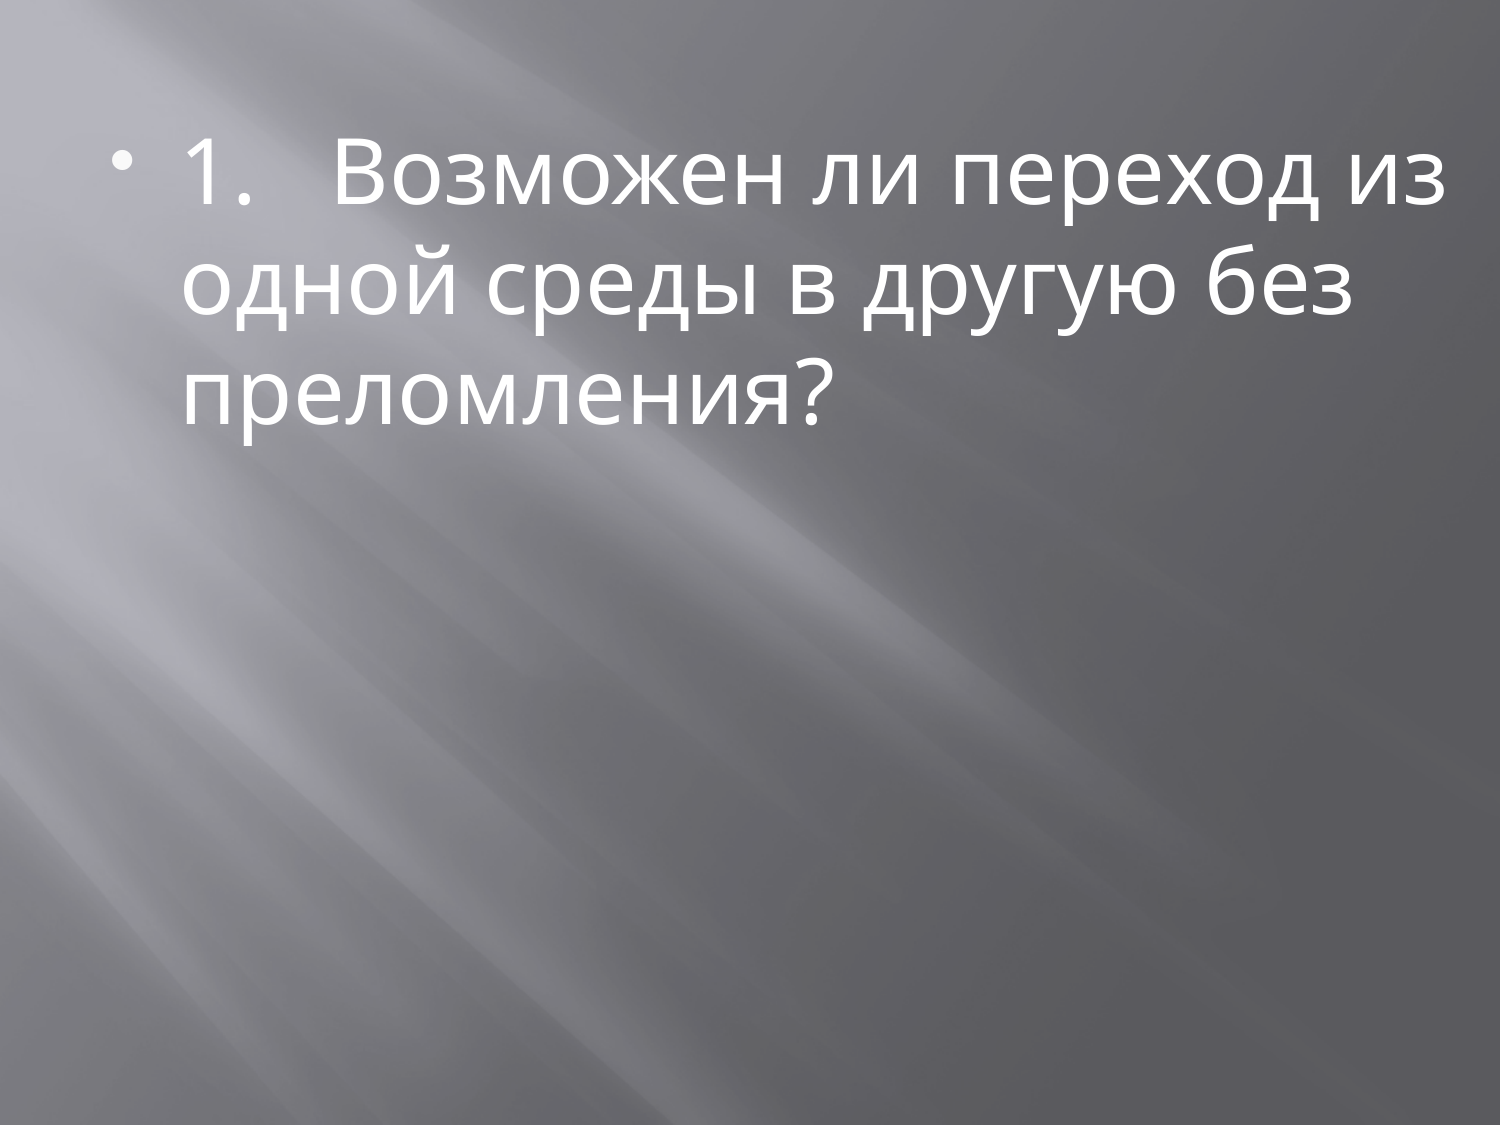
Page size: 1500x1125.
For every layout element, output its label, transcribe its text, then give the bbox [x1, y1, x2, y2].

list 1. Возможен ли переход из одной среды в другую без преломления? [75, 105, 1500, 1005]
